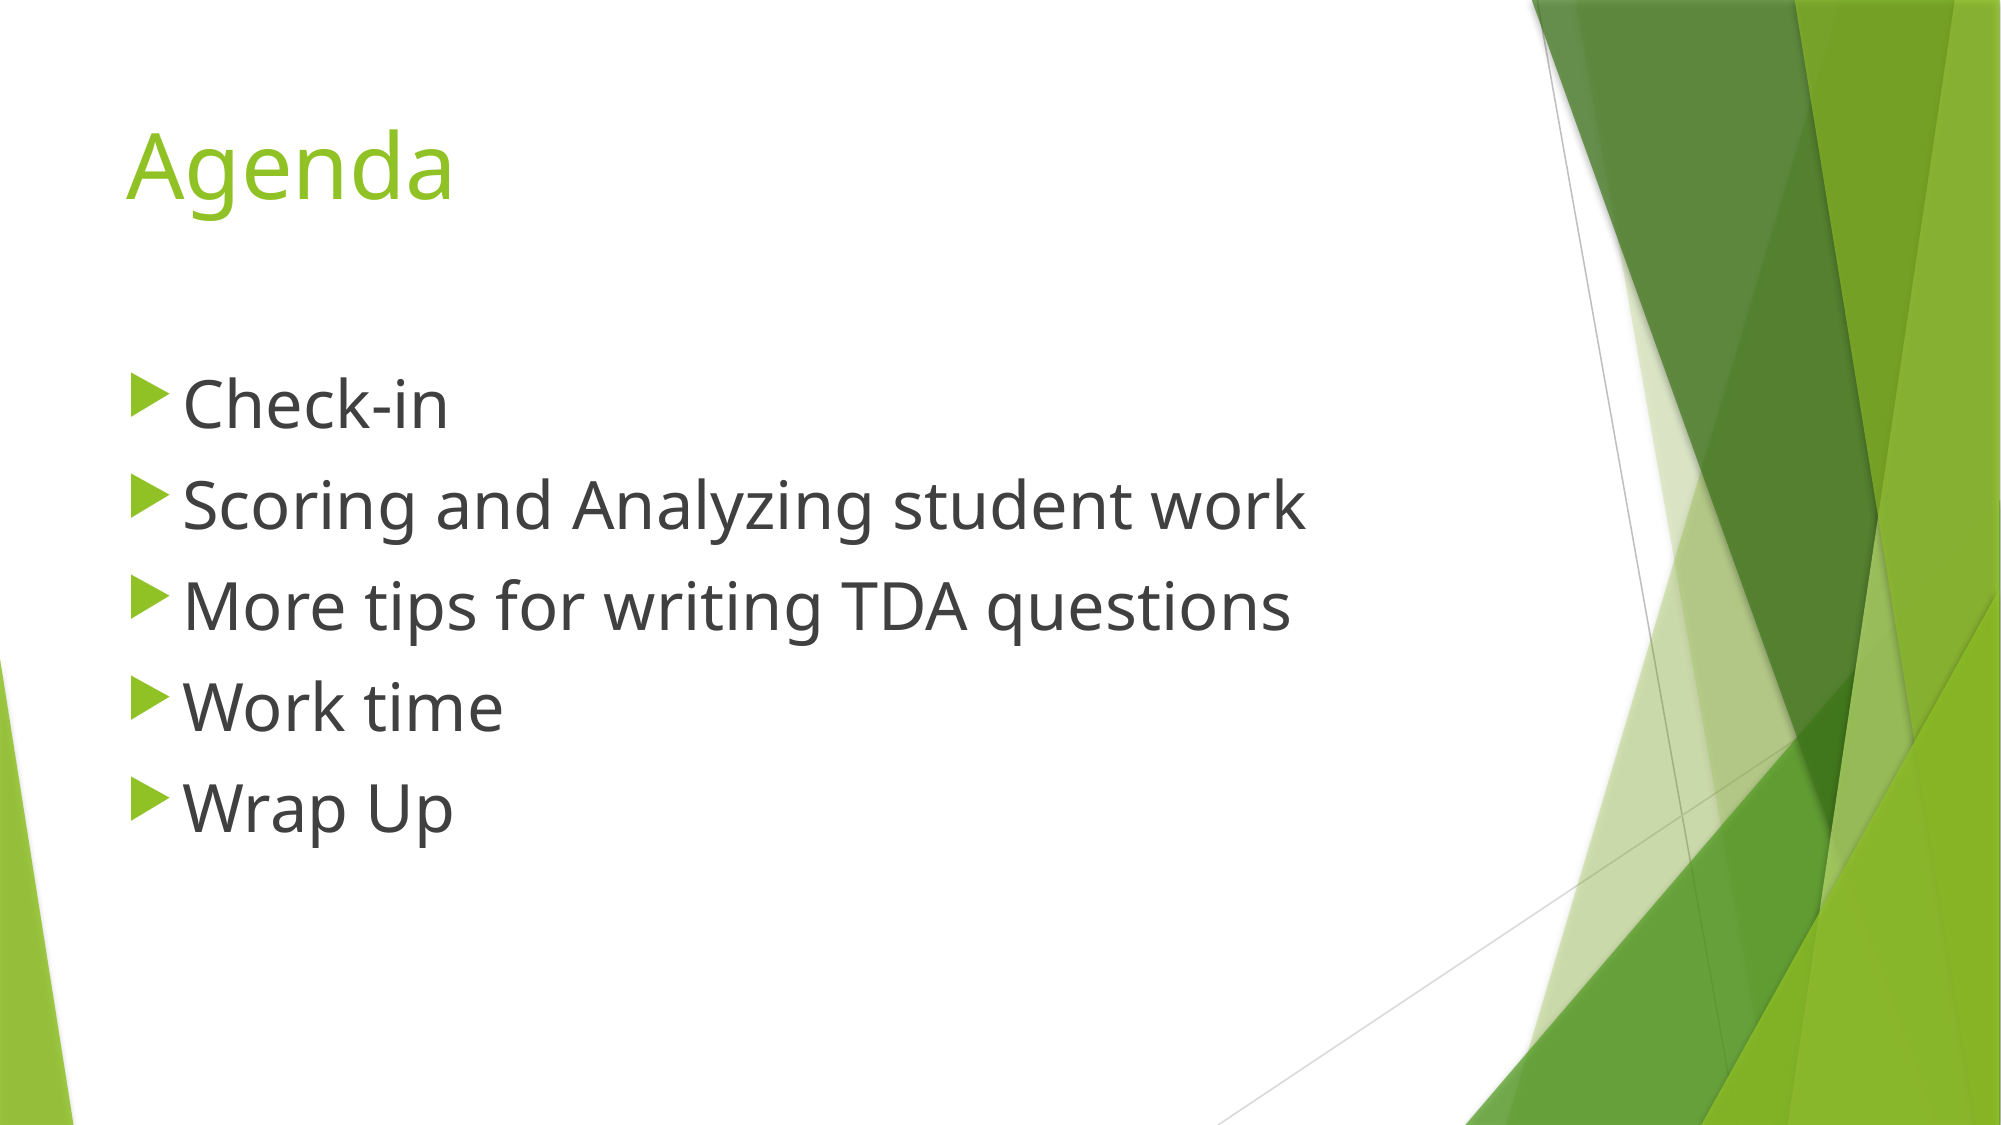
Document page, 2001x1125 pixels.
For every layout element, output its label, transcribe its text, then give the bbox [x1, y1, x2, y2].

list Check-in Scoring and Analyzing student work More tips for writing TDA questions Work time Wrap Up [111, 354, 1522, 992]
title Agenda [111, 99, 1522, 317]
